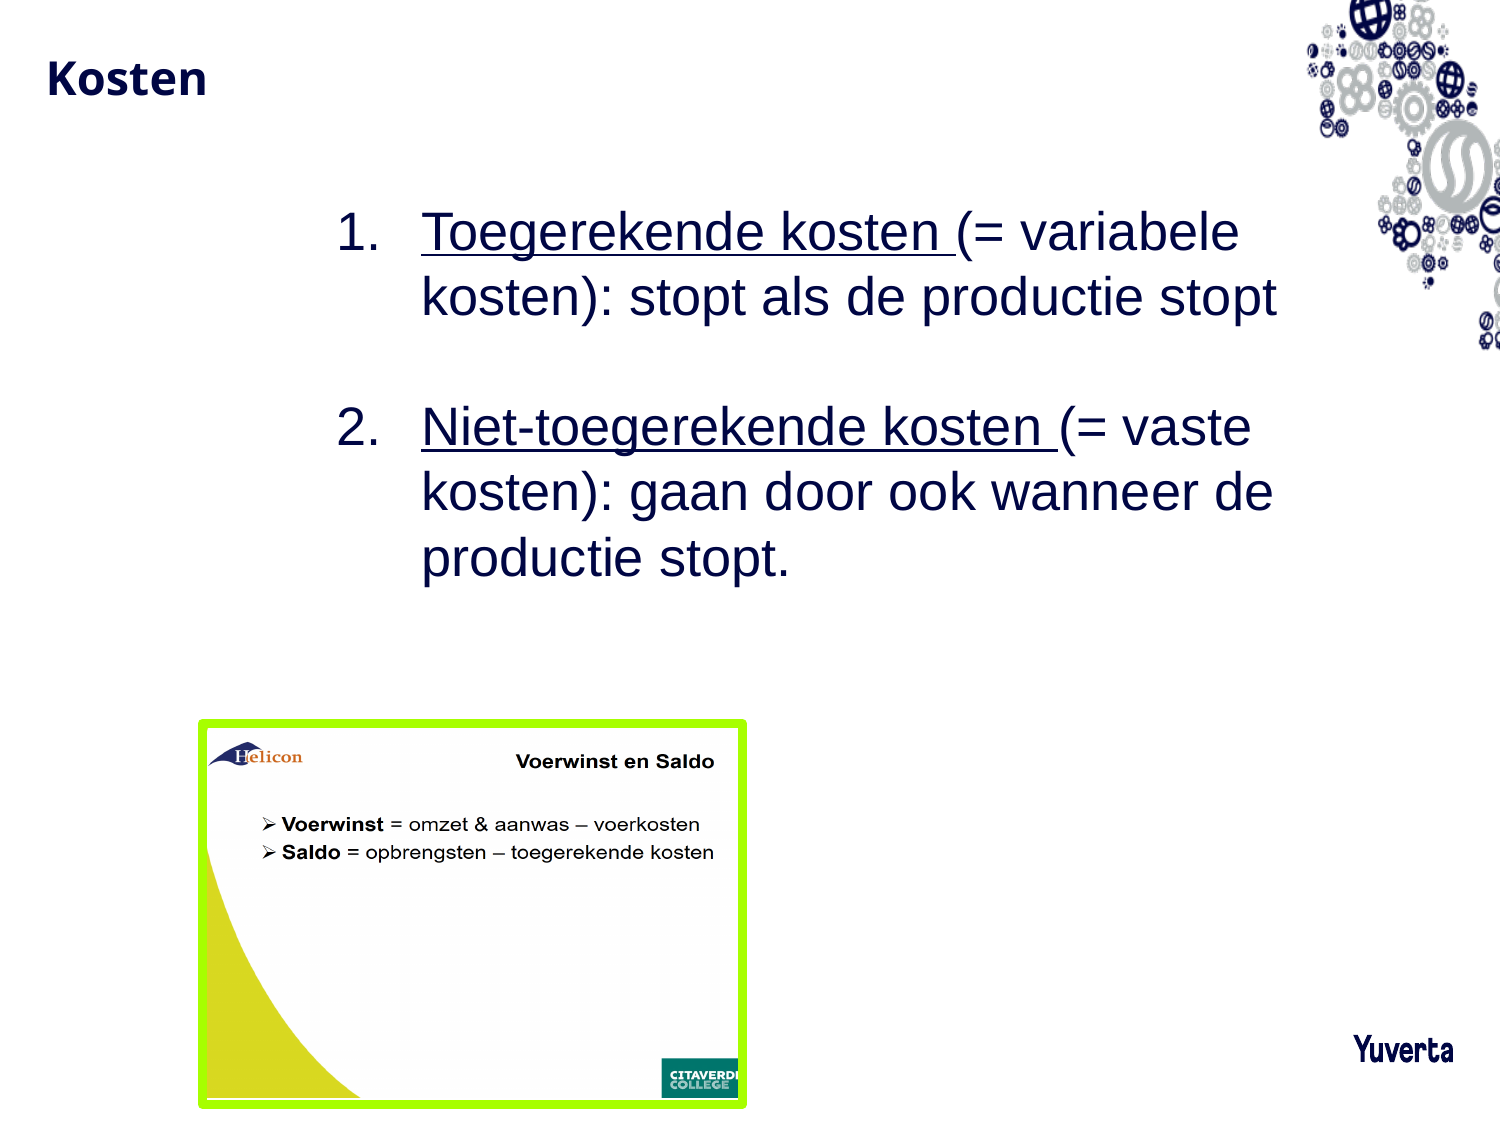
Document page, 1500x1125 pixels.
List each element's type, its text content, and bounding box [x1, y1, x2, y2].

picture [0, 0, 1500, 1125]
title Kosten [45, 48, 1290, 239]
list Toegerekende kosten (= variabele kosten): stopt als de productie stopt Niet-toegerekende kosten (= vaste kosten): gaan door ook wanneer de productie stopt. [336, 196, 1425, 1083]
